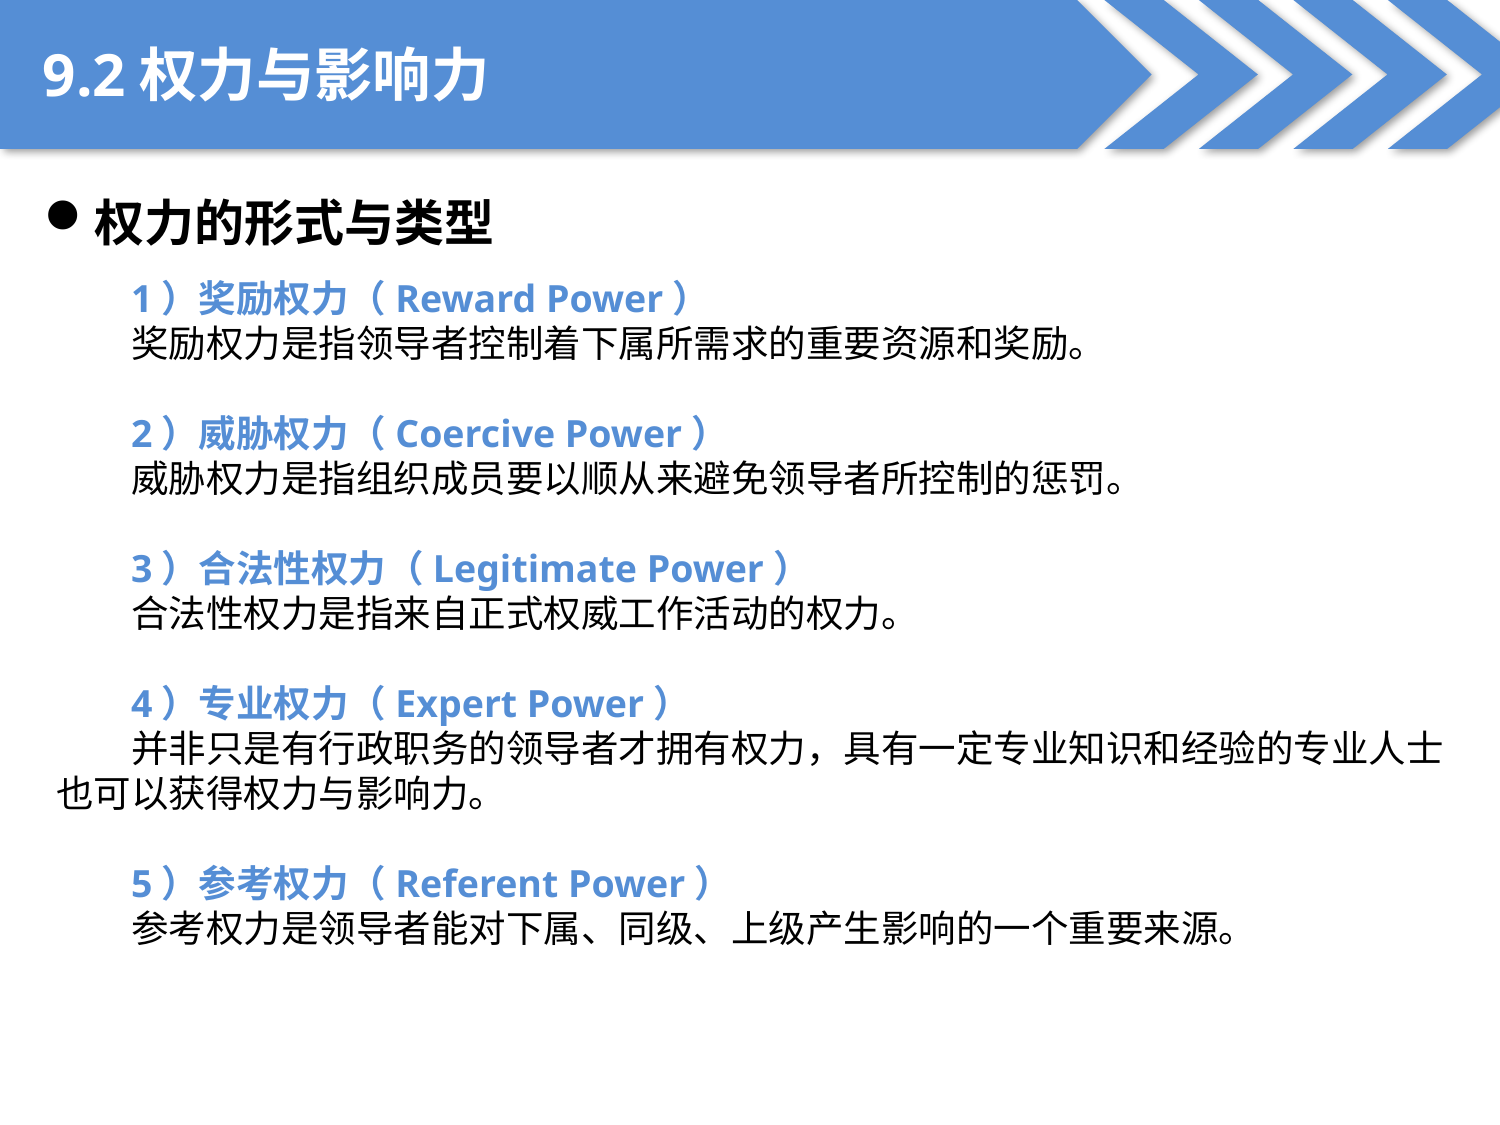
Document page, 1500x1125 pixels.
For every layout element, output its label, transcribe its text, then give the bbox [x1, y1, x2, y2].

text_box 1）奖励权力（Reward Power） 奖励权力是指领导者控制着下属所需求的重要资源和奖励。 2）威胁权力（Coercive Power） 威胁权力是指组织成员要以顺从来避免领导者所控制的惩罚。 3）合法性权力（Legitimate Power） 合法性权力是指来自正式权威工作活动的权力。 4）专业权力（Expert Power） 并非只是有行政职务的领导者才拥有权力，具有一定专业知识和经验的专业人士也可以获得权力与影响力。 5）参考权力（Referent Power） 参考权力是领导者能对下属、同级、上级产生影响的一个重要来源。 [41, 267, 1459, 957]
text_box 9.2权力与影响力 [27, 30, 504, 116]
text_box 权力的形式与类型 [29, 184, 550, 260]
